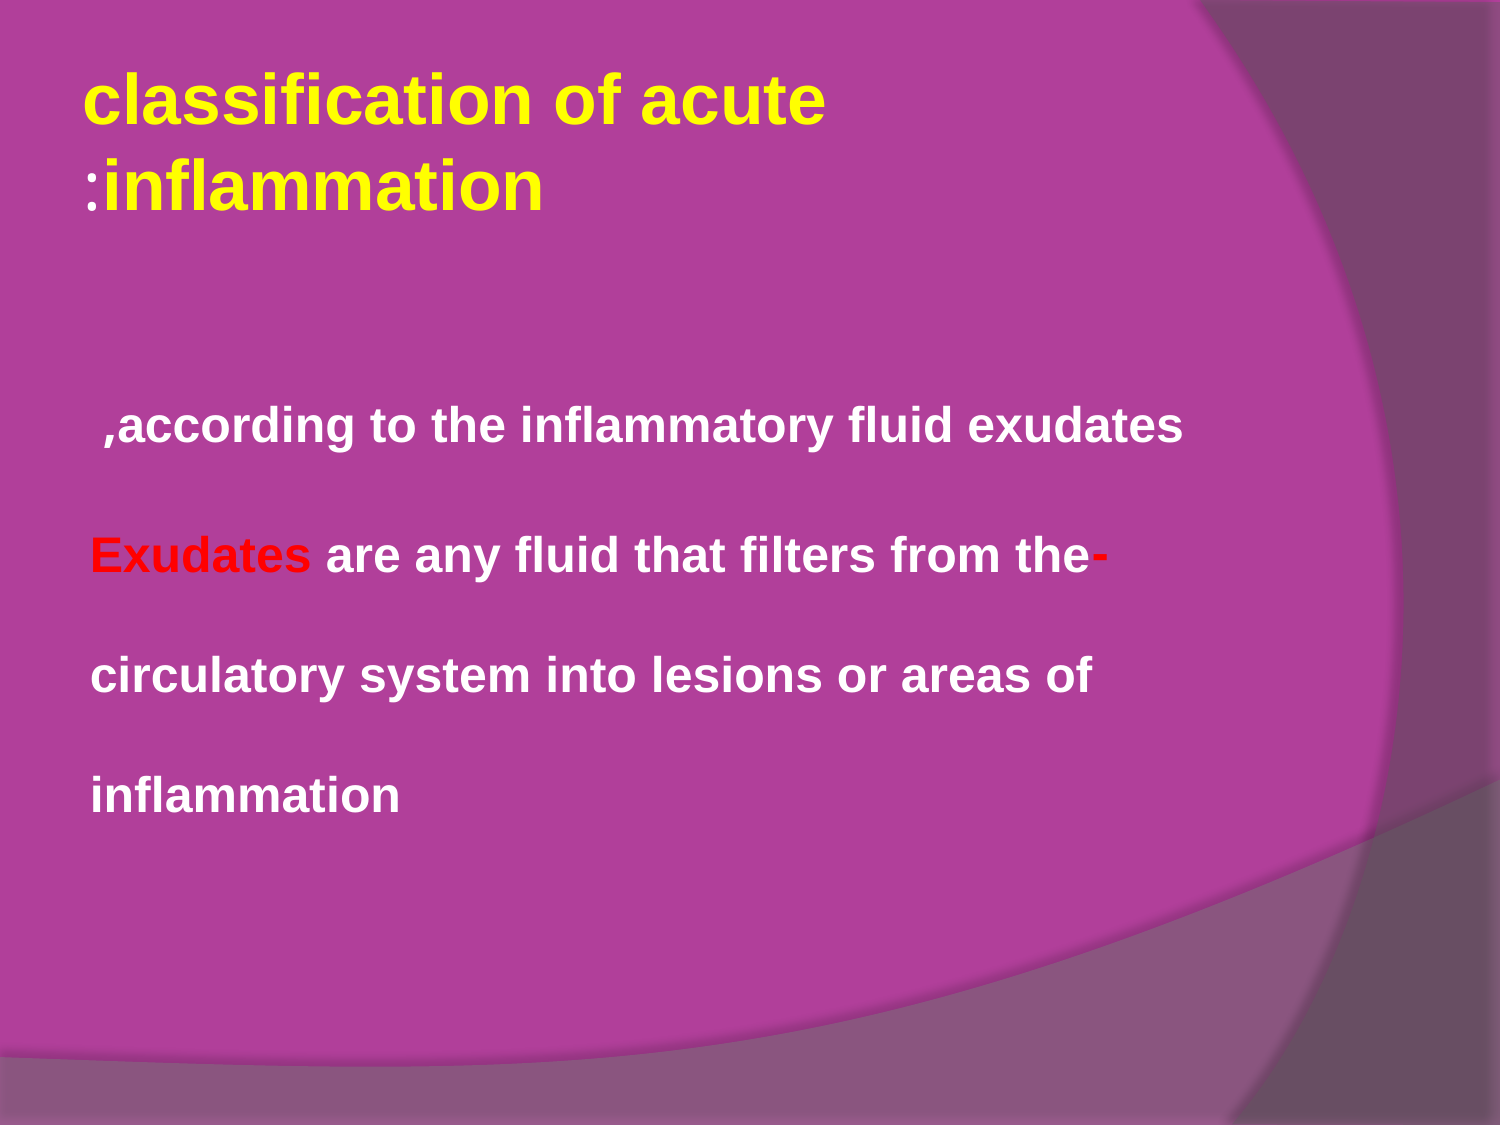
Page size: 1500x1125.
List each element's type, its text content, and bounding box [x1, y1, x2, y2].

title classification of acute inflammation: [75, 45, 1300, 233]
list according to the inflammatory fluid exudates, -Exudates are any fluid that filters from the circulatory system into lesions or areas of inflammation [75, 324, 1300, 1005]
